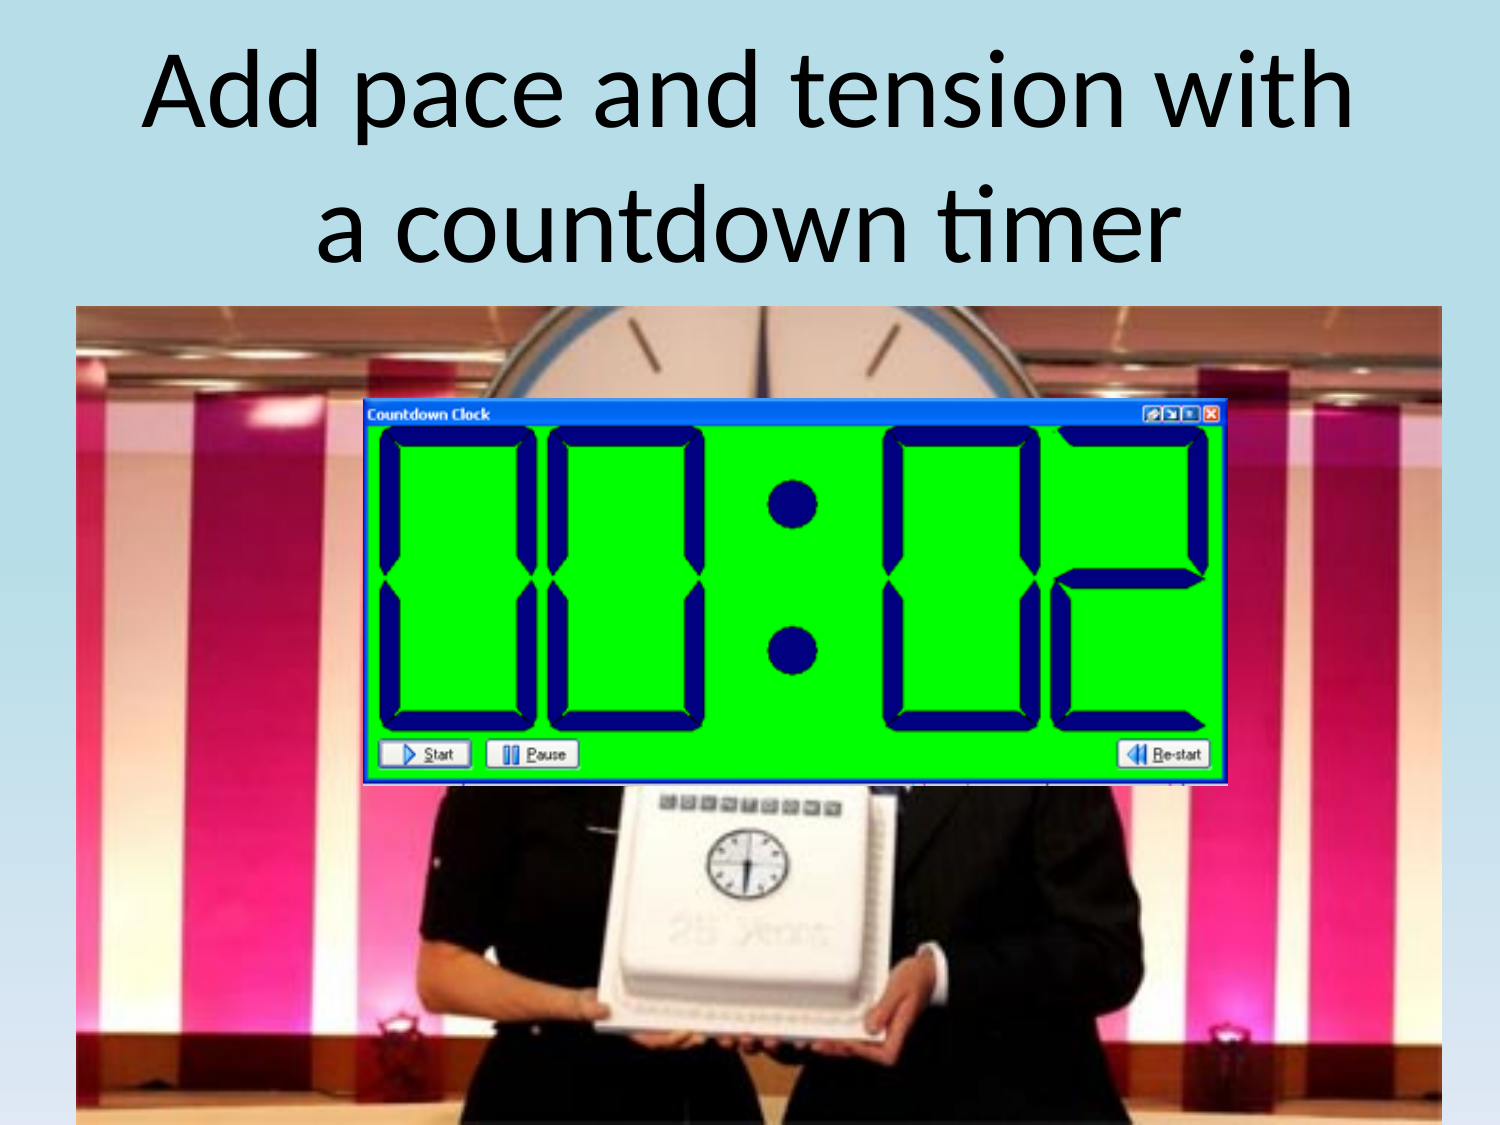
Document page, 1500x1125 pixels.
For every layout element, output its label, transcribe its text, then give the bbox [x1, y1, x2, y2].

picture [76, 305, 1442, 1125]
text_box Add pace and tension with a countdown timer [112, 7, 1388, 157]
